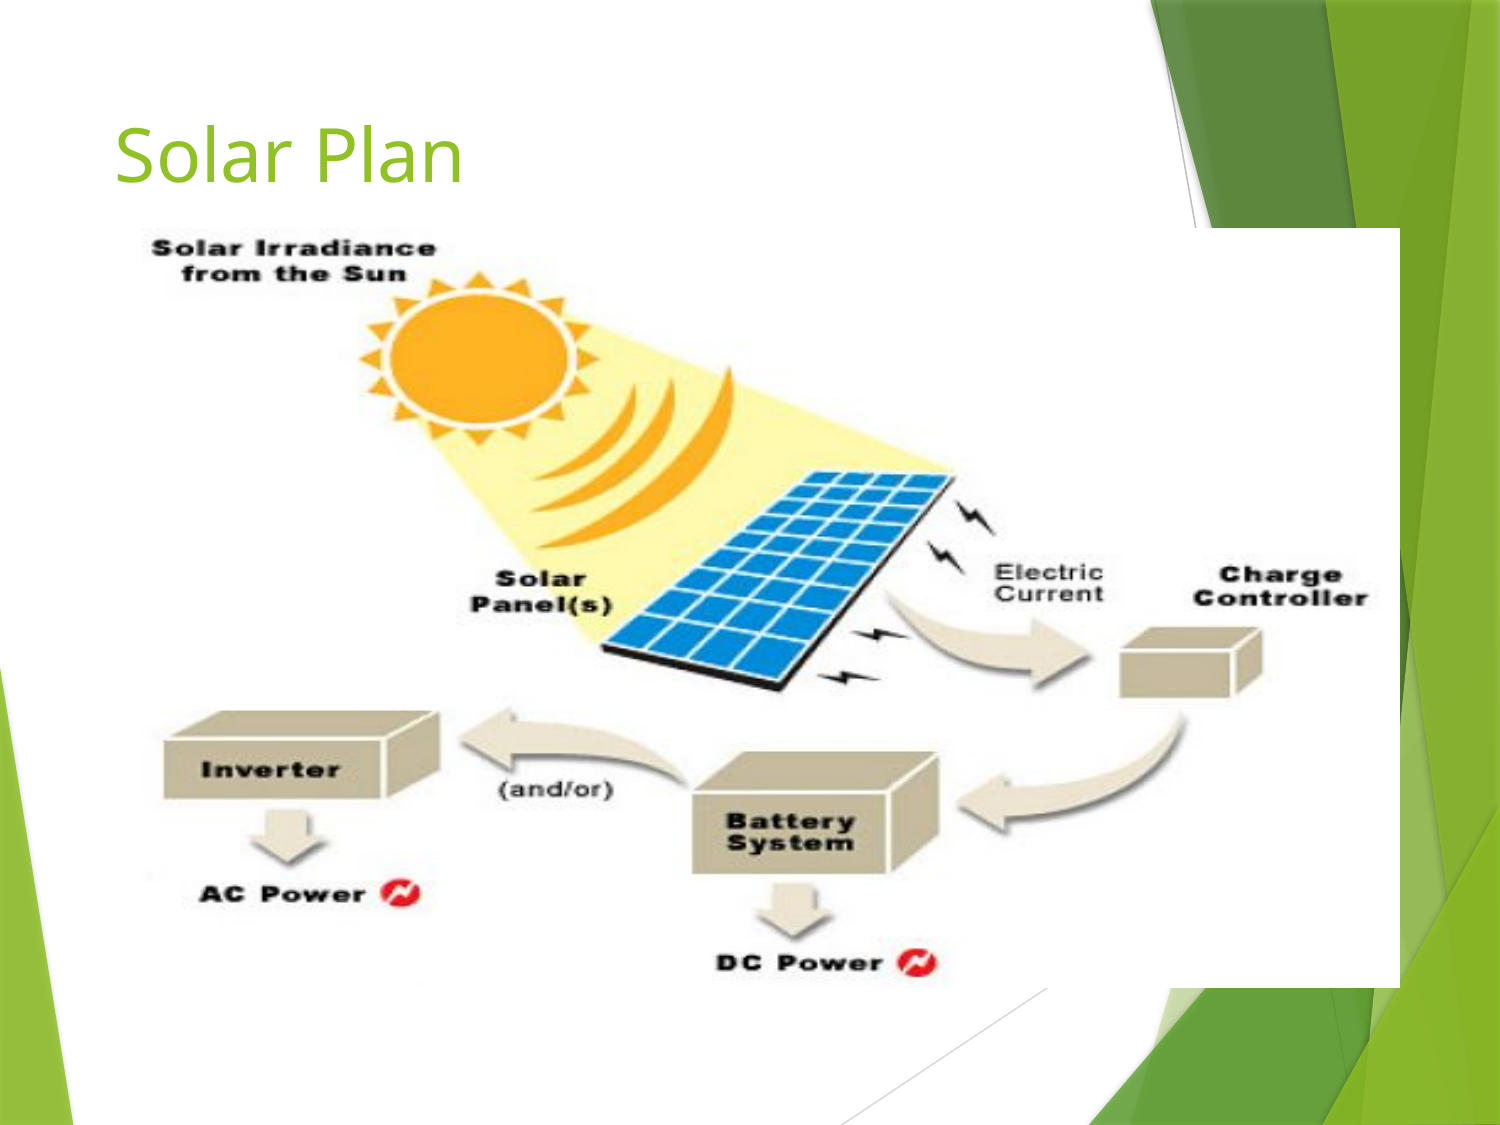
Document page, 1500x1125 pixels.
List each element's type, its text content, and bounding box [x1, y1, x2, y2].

title Solar Plan [99, 99, 1142, 317]
picture [123, 227, 1401, 989]
